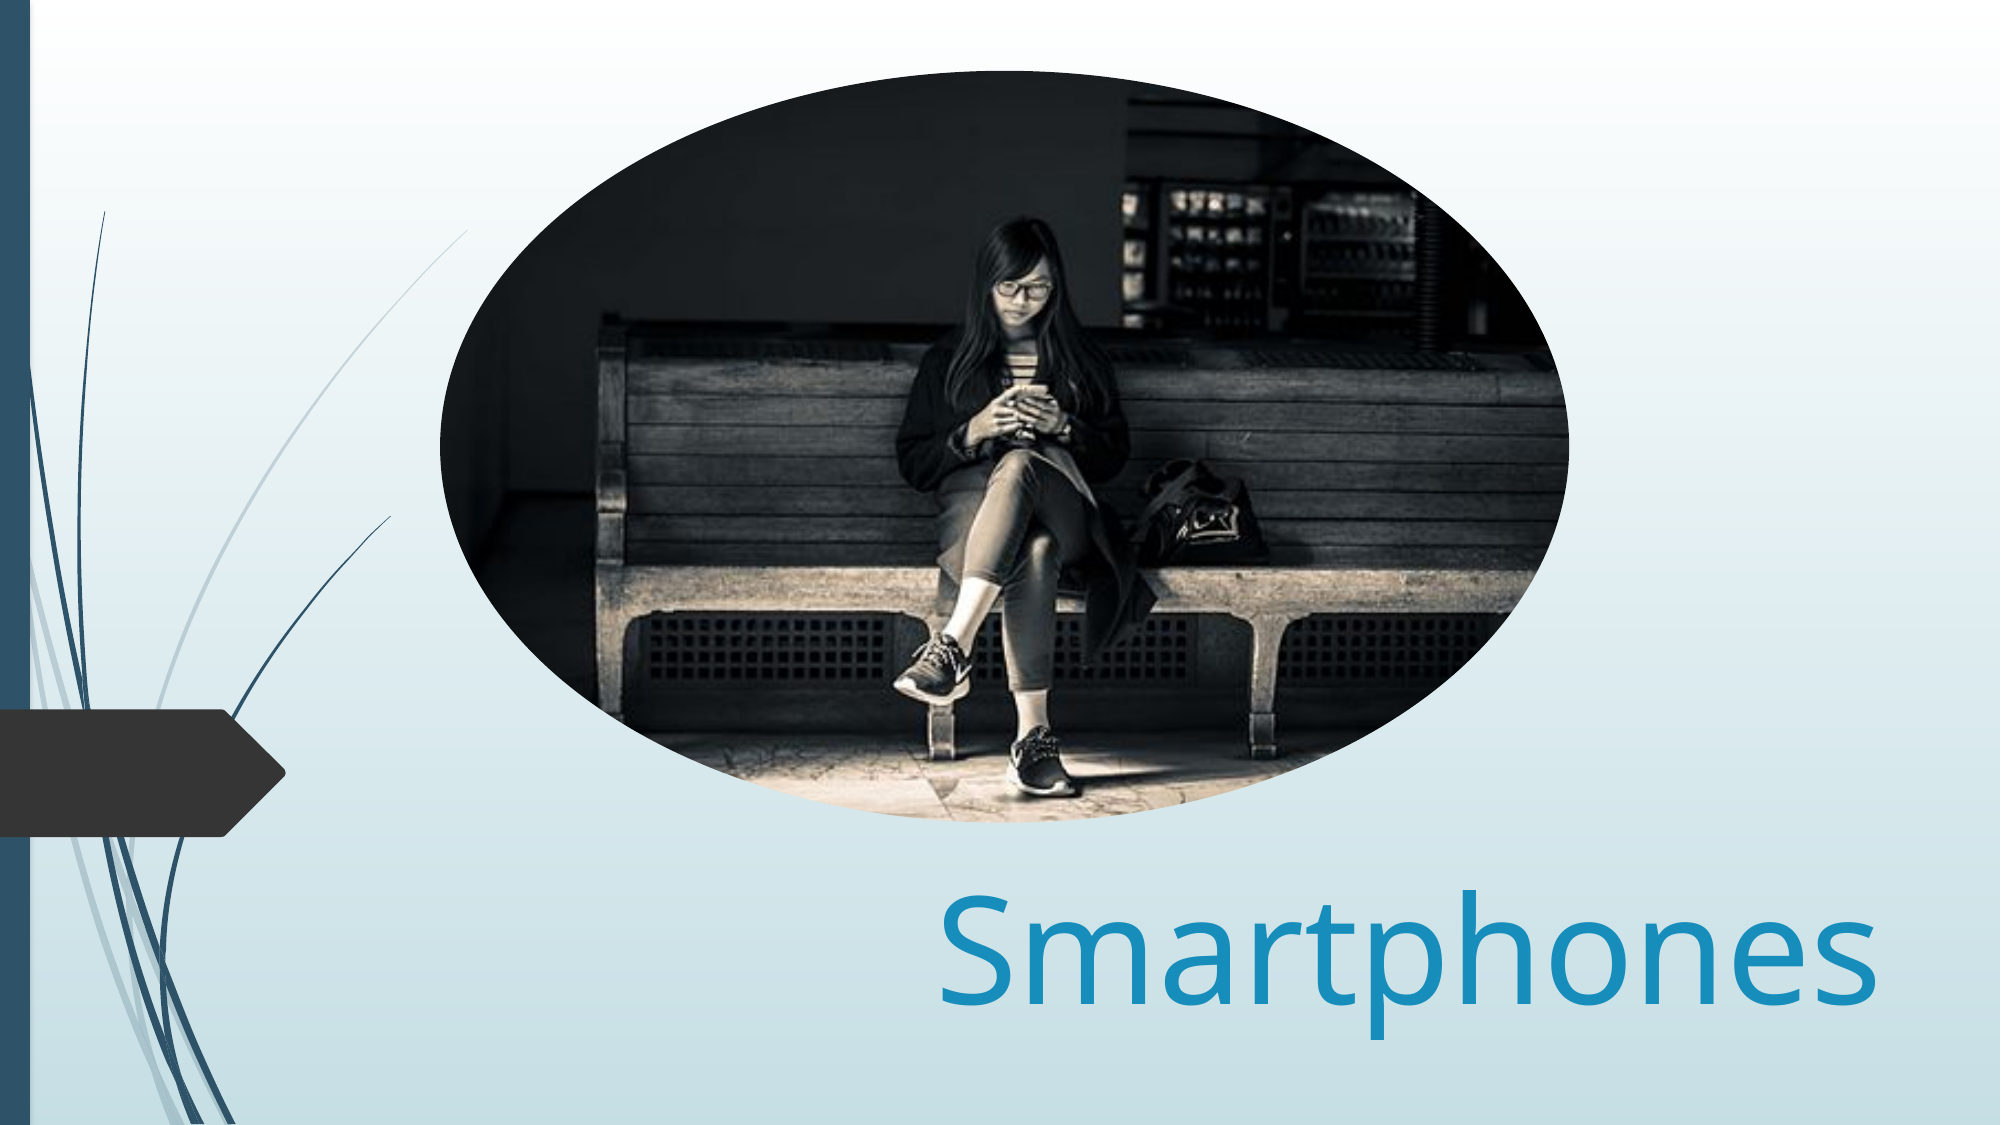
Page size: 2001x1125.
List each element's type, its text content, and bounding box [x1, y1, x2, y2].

title Smartphones [920, 843, 1932, 1042]
picture [439, 70, 1570, 823]
